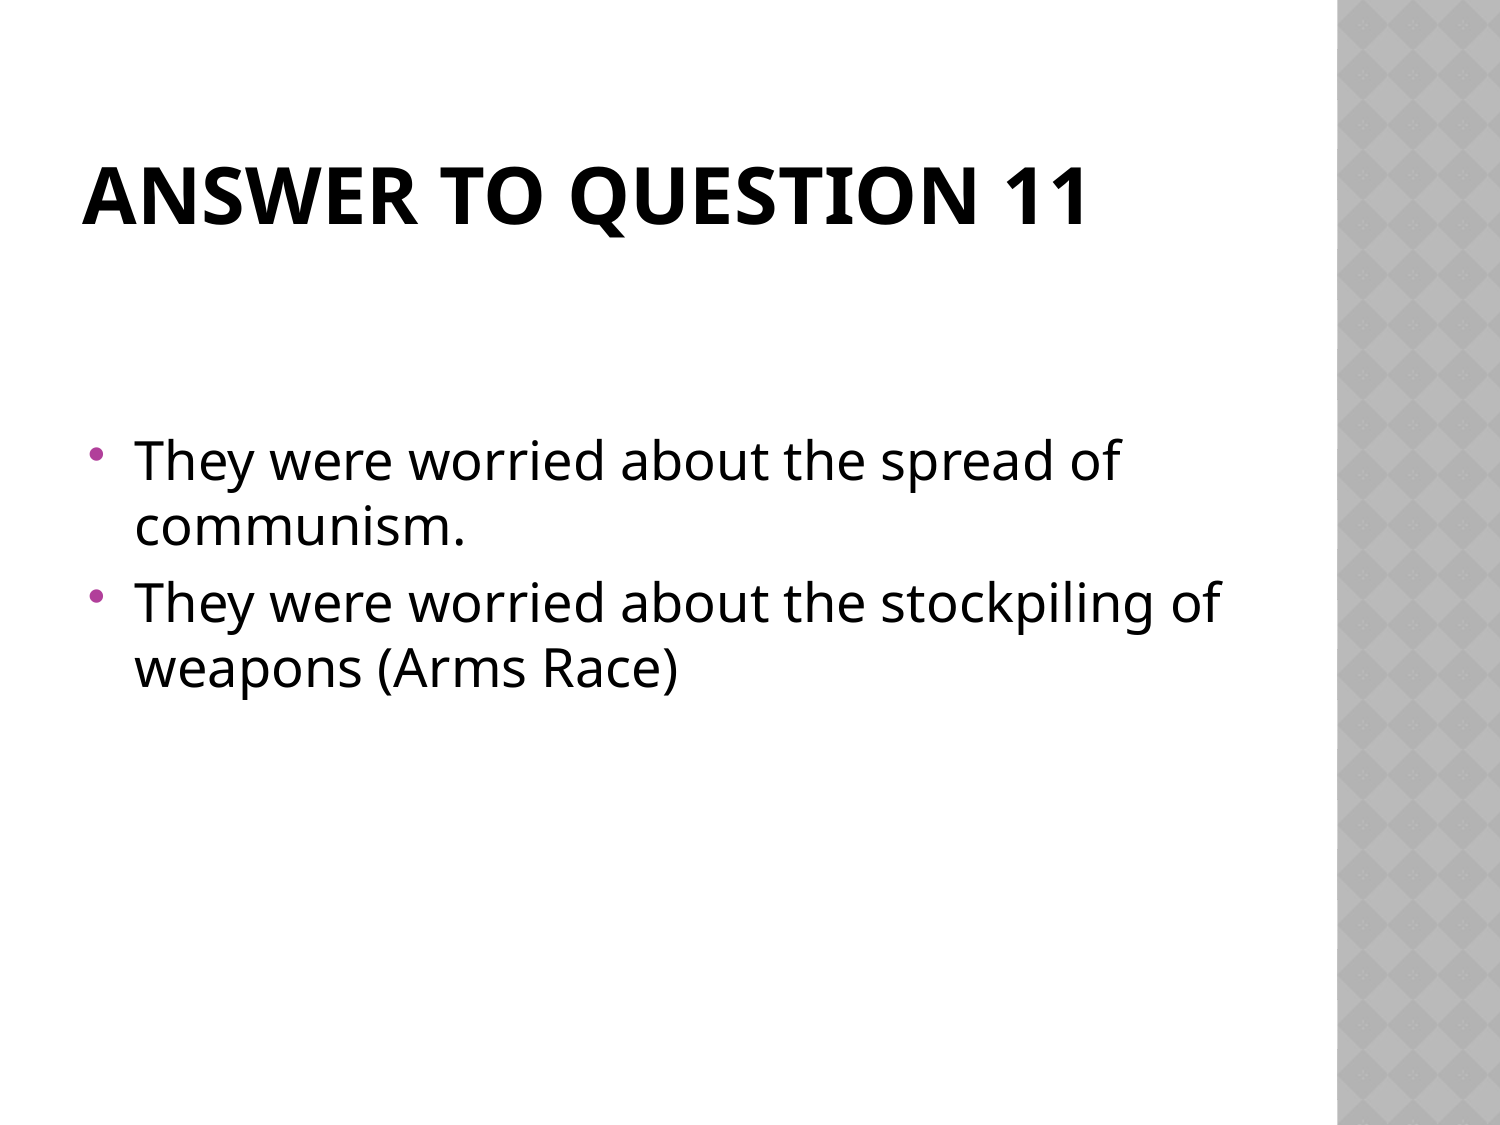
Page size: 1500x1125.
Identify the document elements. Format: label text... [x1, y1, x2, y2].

list They were worried about the spread of communism. They were worried about the stockpiling of weapons (Arms Race) [75, 264, 1263, 1059]
title Answer to Question 11 [75, 52, 1263, 240]
